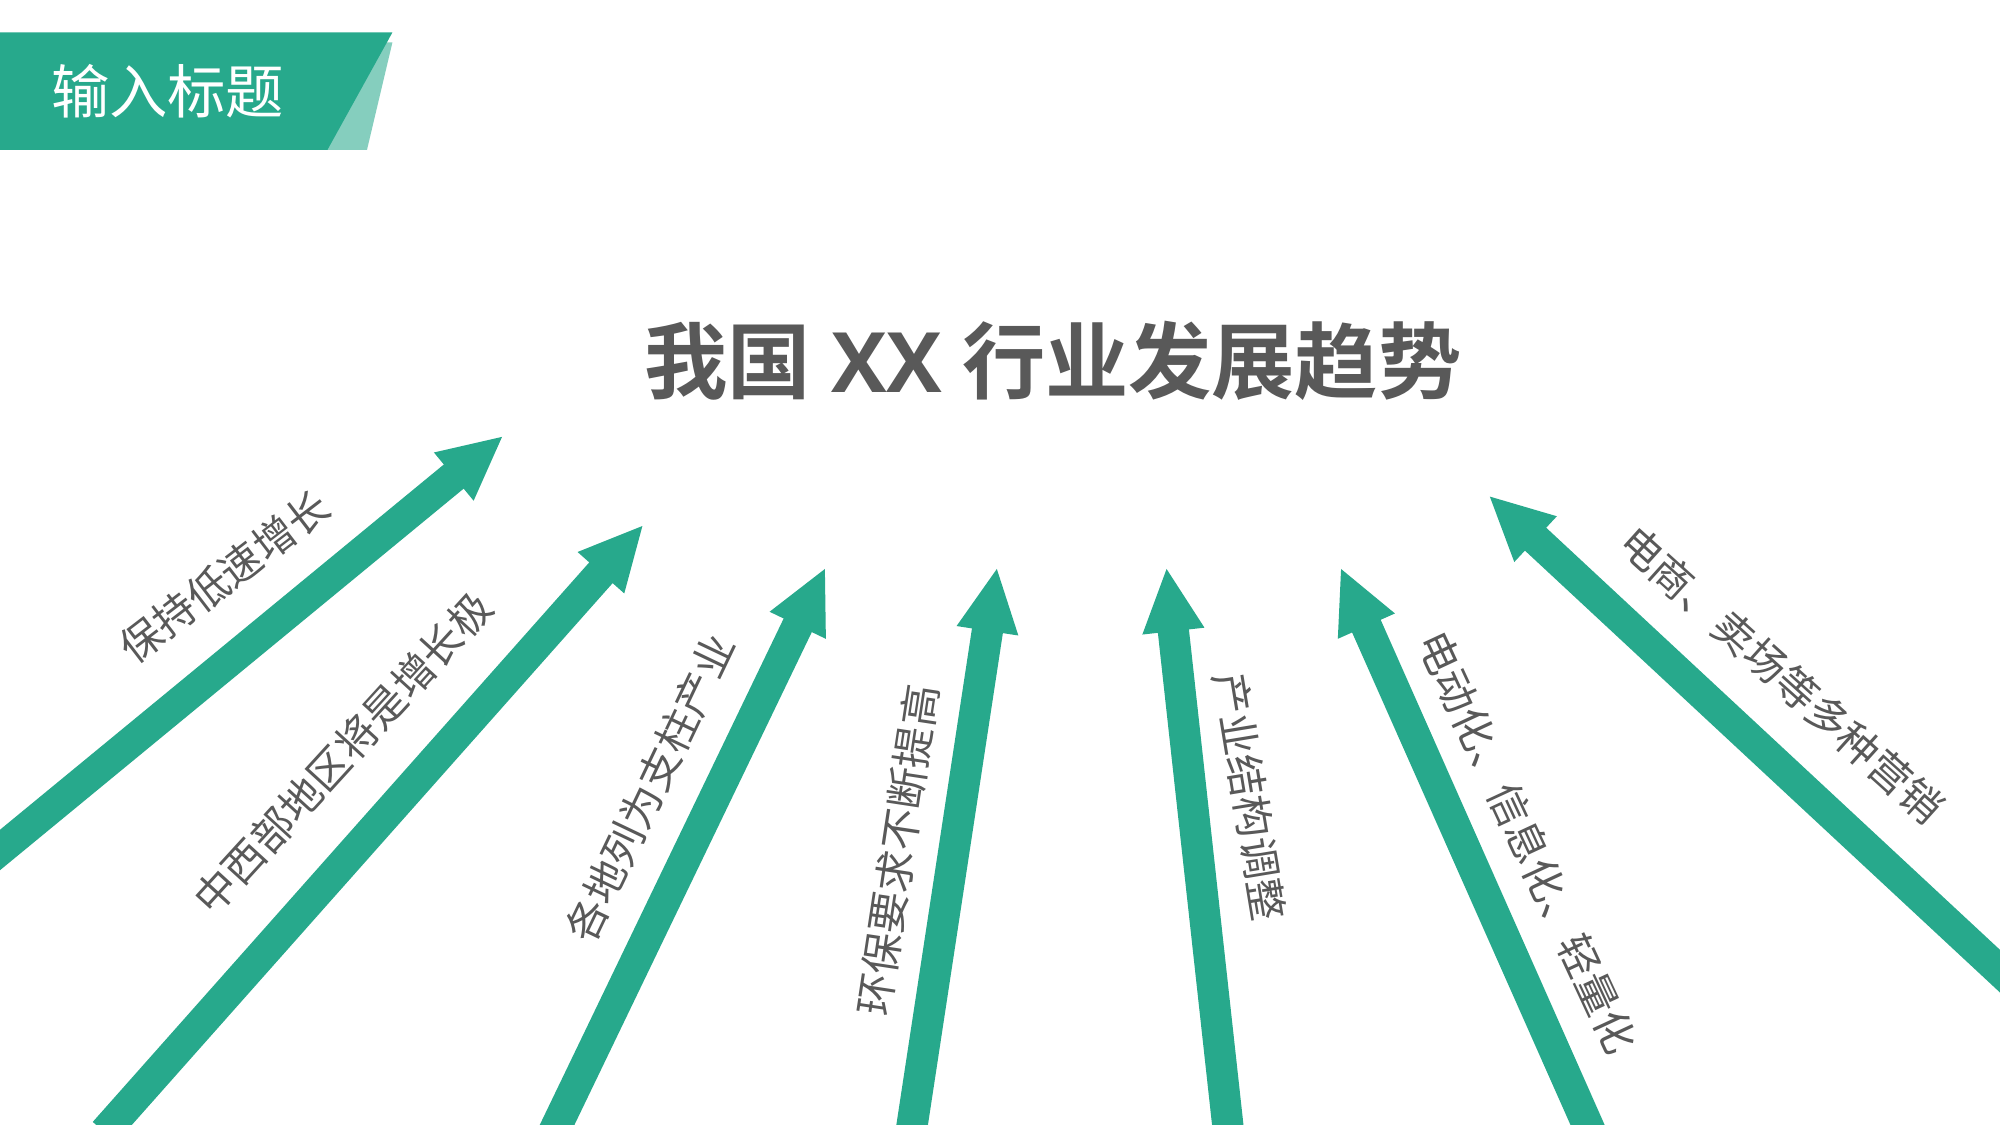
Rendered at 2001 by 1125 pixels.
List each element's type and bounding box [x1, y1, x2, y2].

text_box [0, 32, 393, 150]
text_box [0, 302, 2000, 1125]
